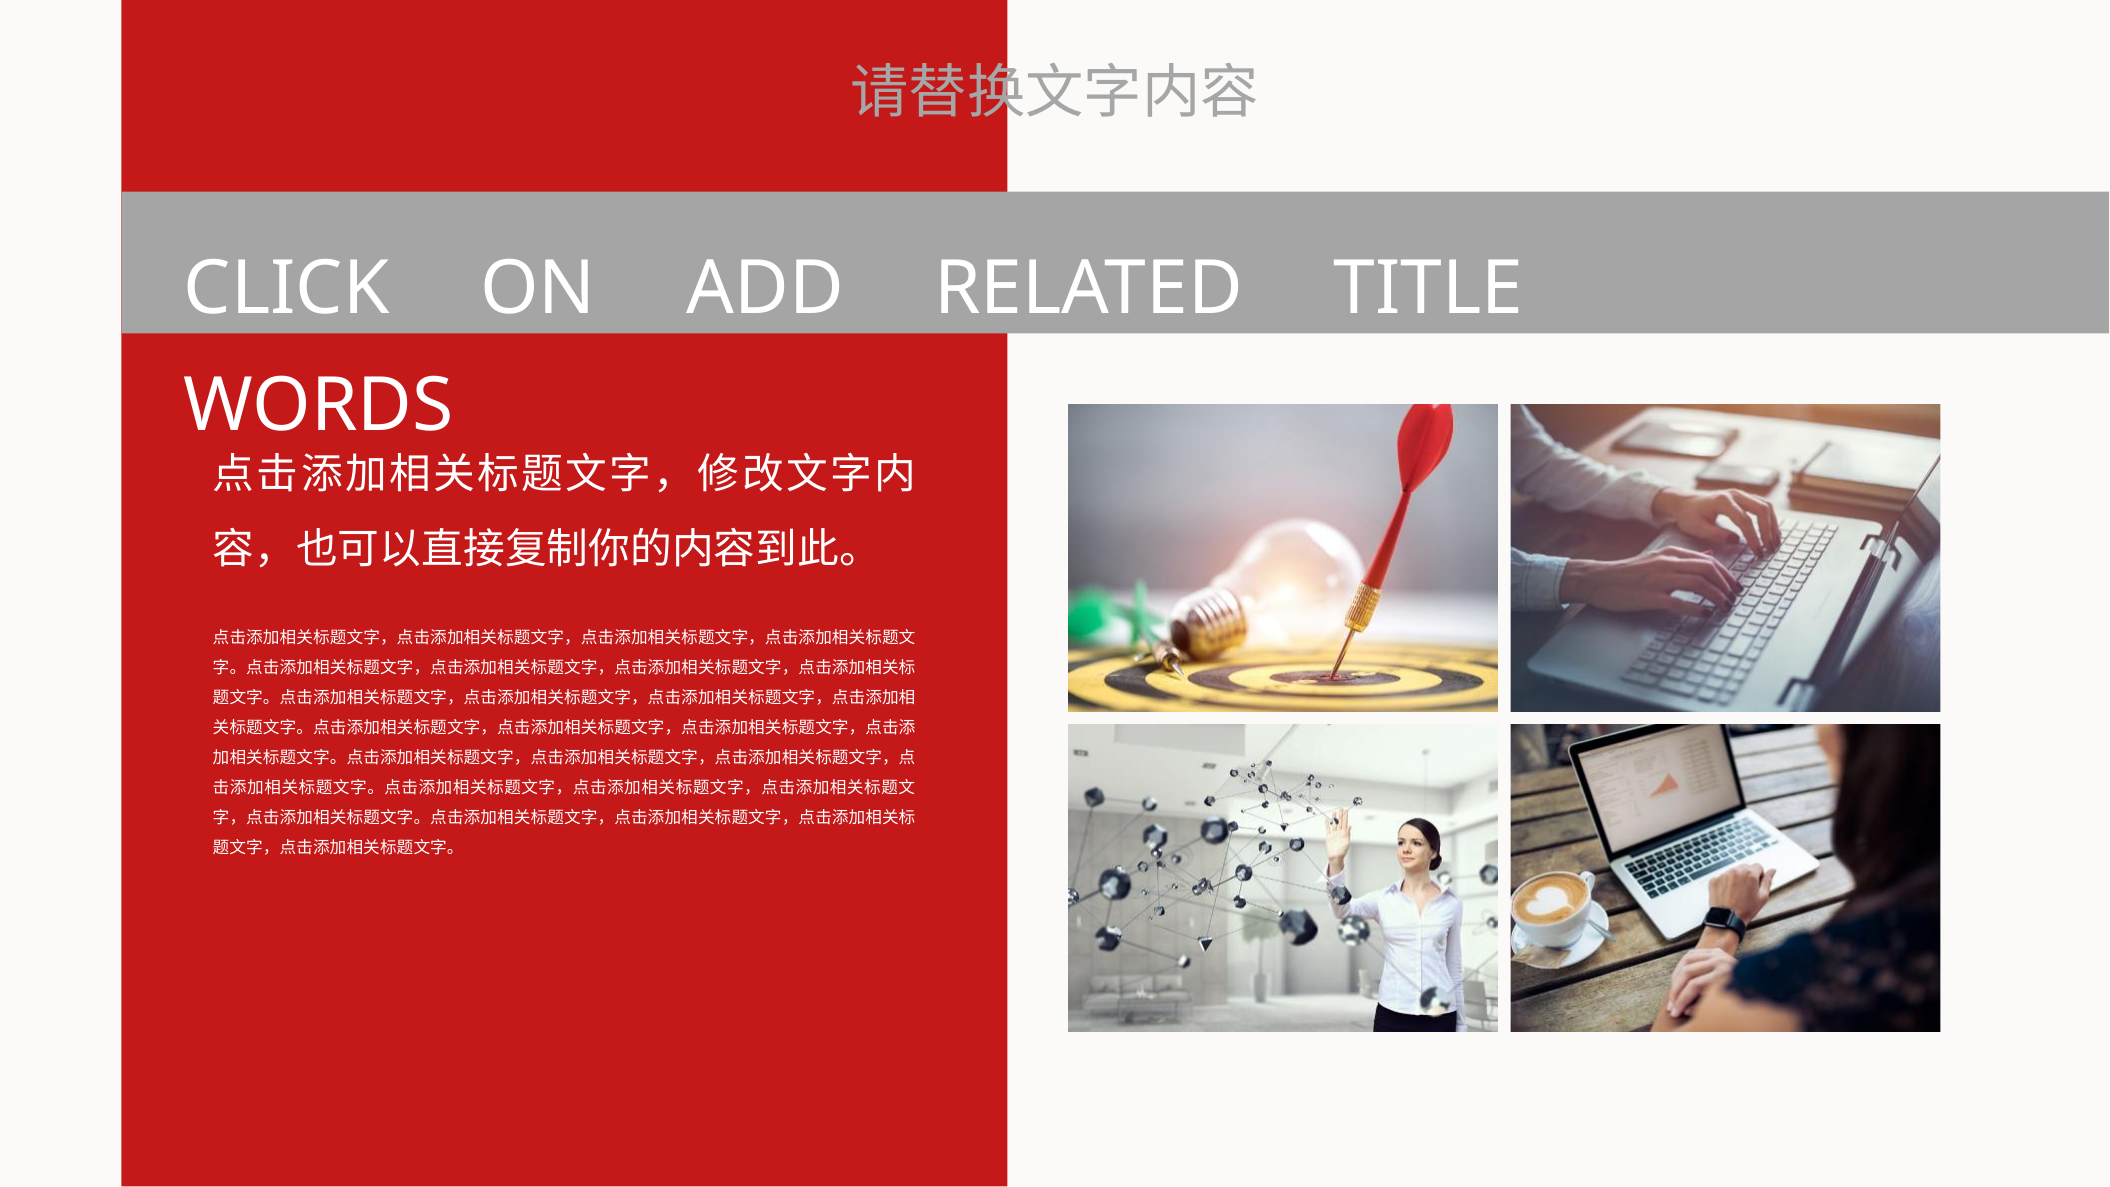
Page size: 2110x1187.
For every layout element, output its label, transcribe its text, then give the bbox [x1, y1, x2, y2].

text_box 请替换文字内容 [820, 32, 1289, 124]
text_box [1510, 403, 1941, 712]
text_box [121, 190, 2110, 334]
text_box [1067, 723, 1499, 1032]
text_box 点击添加相关标题文字，修改文字内容，也可以直接复制你的内容到此。 点击添加相关标题文字，点击添加相关标题文字，点击添加相关标题文字，点击添加相关标题文字。点击添加相关标题文字，点击添加相关标题文字，点击添加相关标题文字，点击添加相关标题文字。点击添加相关标题文字，点击添加相关标题文字，点击添加相关标题文字，点击添加相关标题文字。点击添加相关标题文字，点击添加相关标题文字，点击添加相关标题文字，点击添加相关标题文字。点击添加相关标题文字，点击添加相关标题文字，点击添加相关标题文字，点击添加相关标题文字。点击添加相关标题文字，点击添加相关标题文字，点击添加相关标题文字，点击添加相关标题文字。点击添加相关标题文字，点击添加相关标题文字，点击添加相关标题文字，点击添加相关标题文字。 [197, 414, 931, 864]
text_box [1067, 453, 1499, 712]
text_box [1510, 723, 1941, 1032]
text_box CLICK ON ADD RELATED TITLE WORDS [168, 204, 1539, 453]
text_box [120, 0, 1008, 1187]
